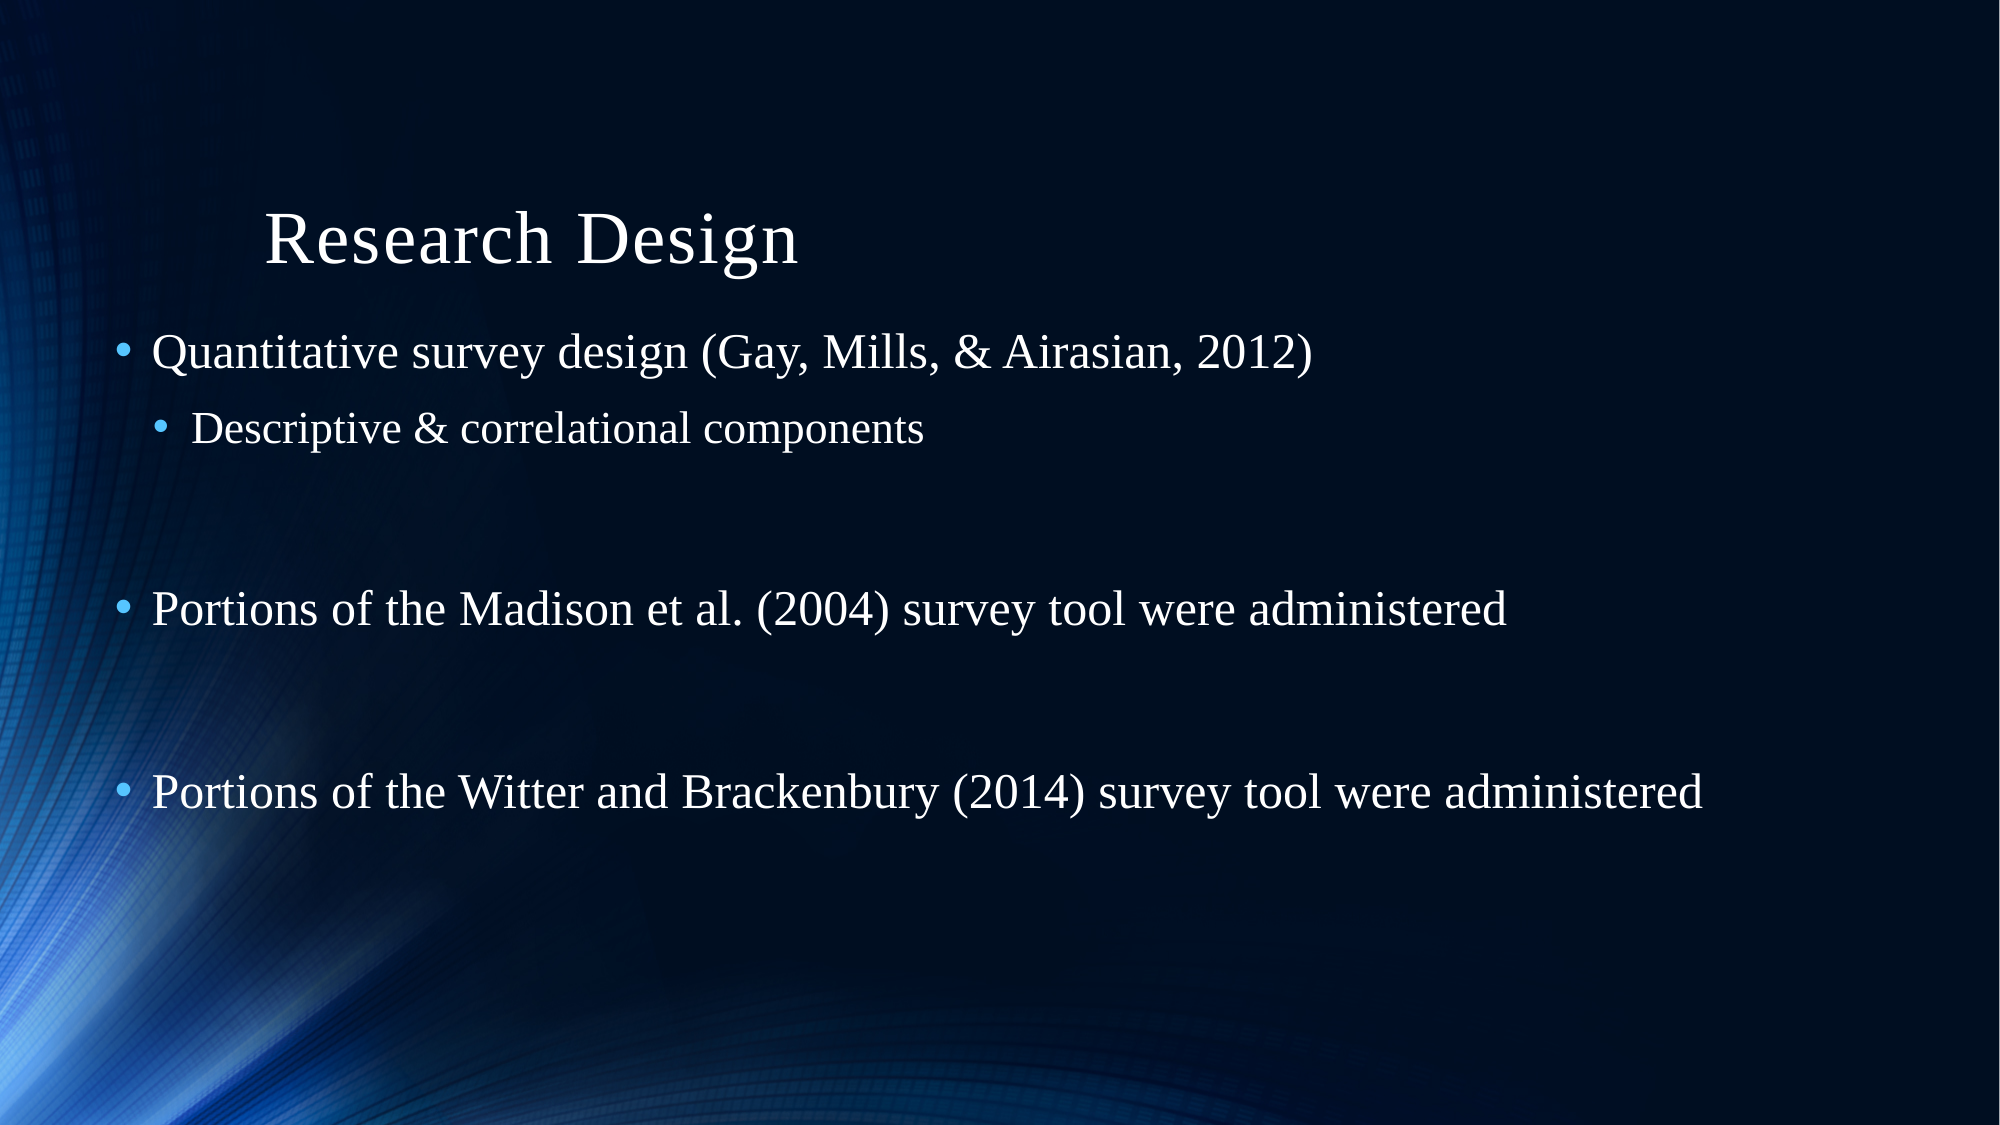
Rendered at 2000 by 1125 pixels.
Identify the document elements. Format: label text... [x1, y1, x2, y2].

list Quantitative survey design (Gay, Mills, & Airasian, 2012) Descriptive & correlational components Portions of the Madison et al. (2004) survey tool were administered Portions of the Witter and Brackenbury (2014) survey tool were administered [99, 317, 1900, 1125]
title Research Design [249, 62, 1750, 288]
picture [0, 0, 2000, 1125]
